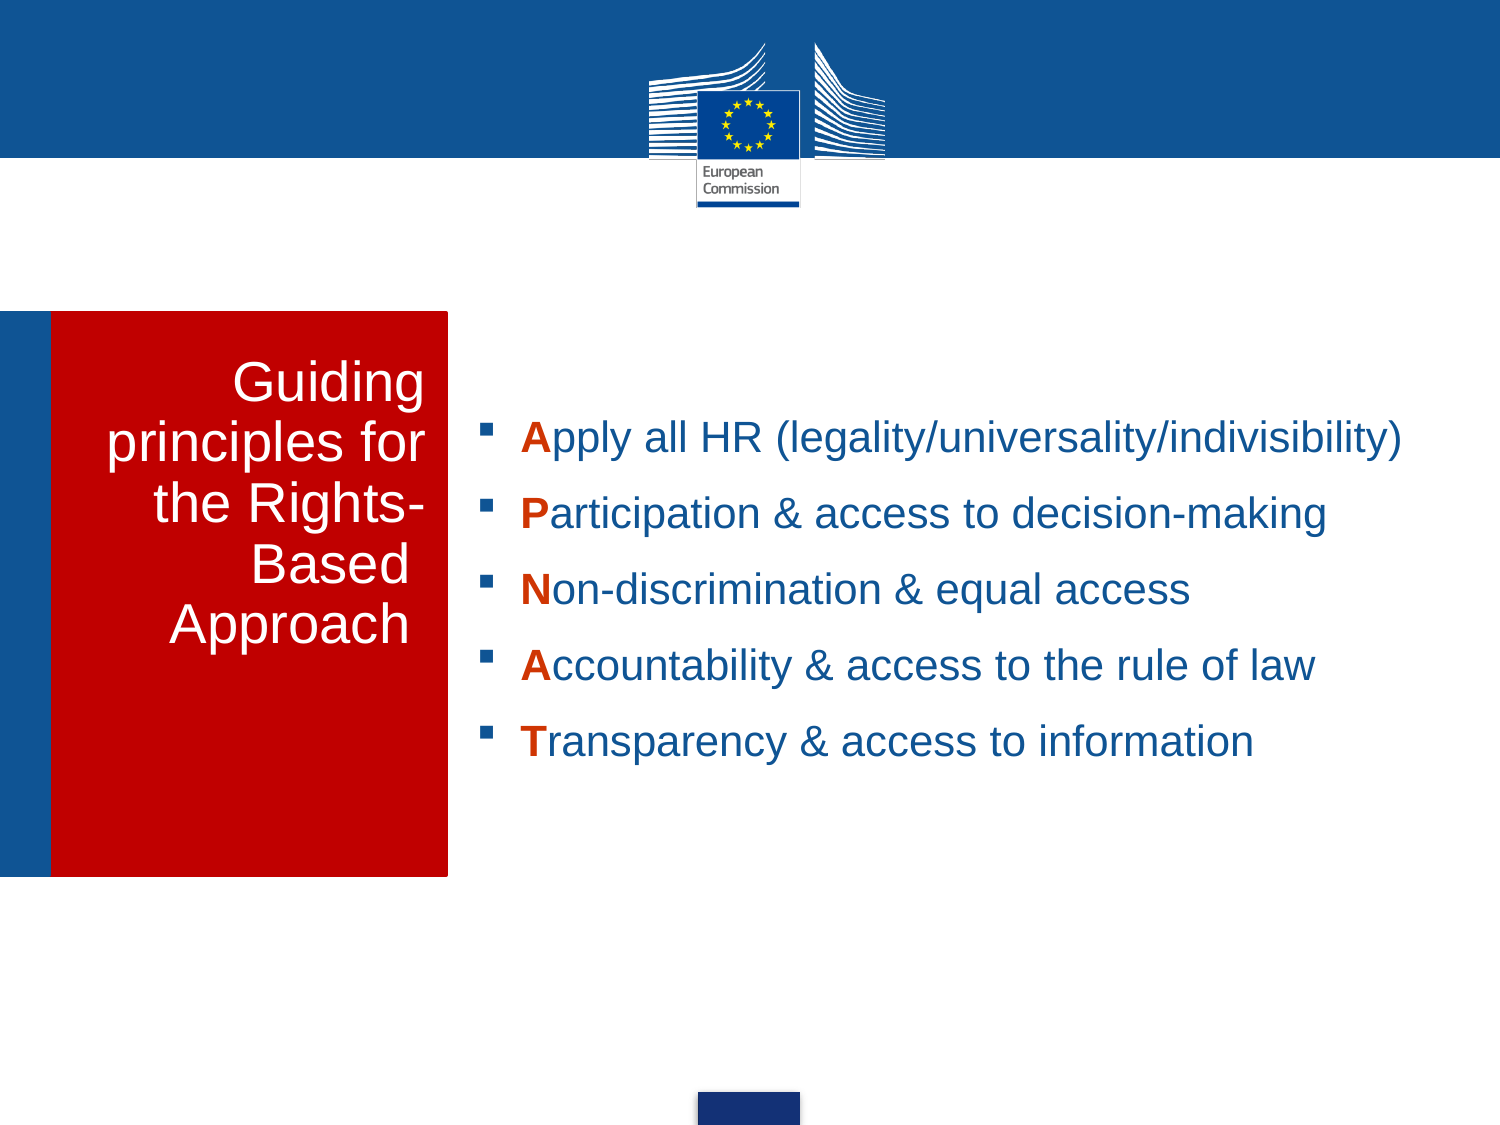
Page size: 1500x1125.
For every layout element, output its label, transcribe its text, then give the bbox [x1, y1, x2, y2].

text_box Guiding principles for the Rights-Based Approach [65, 352, 426, 861]
text_box [51, 311, 448, 877]
picture [649, 42, 885, 208]
text_box [0, 311, 51, 877]
text_box Apply all HR (legality/universality/indivisibility) Participation & access to decision-making Non-discrimination & equal access Accountability & access to the rule of law Transparency & access to information [461, 401, 1475, 773]
